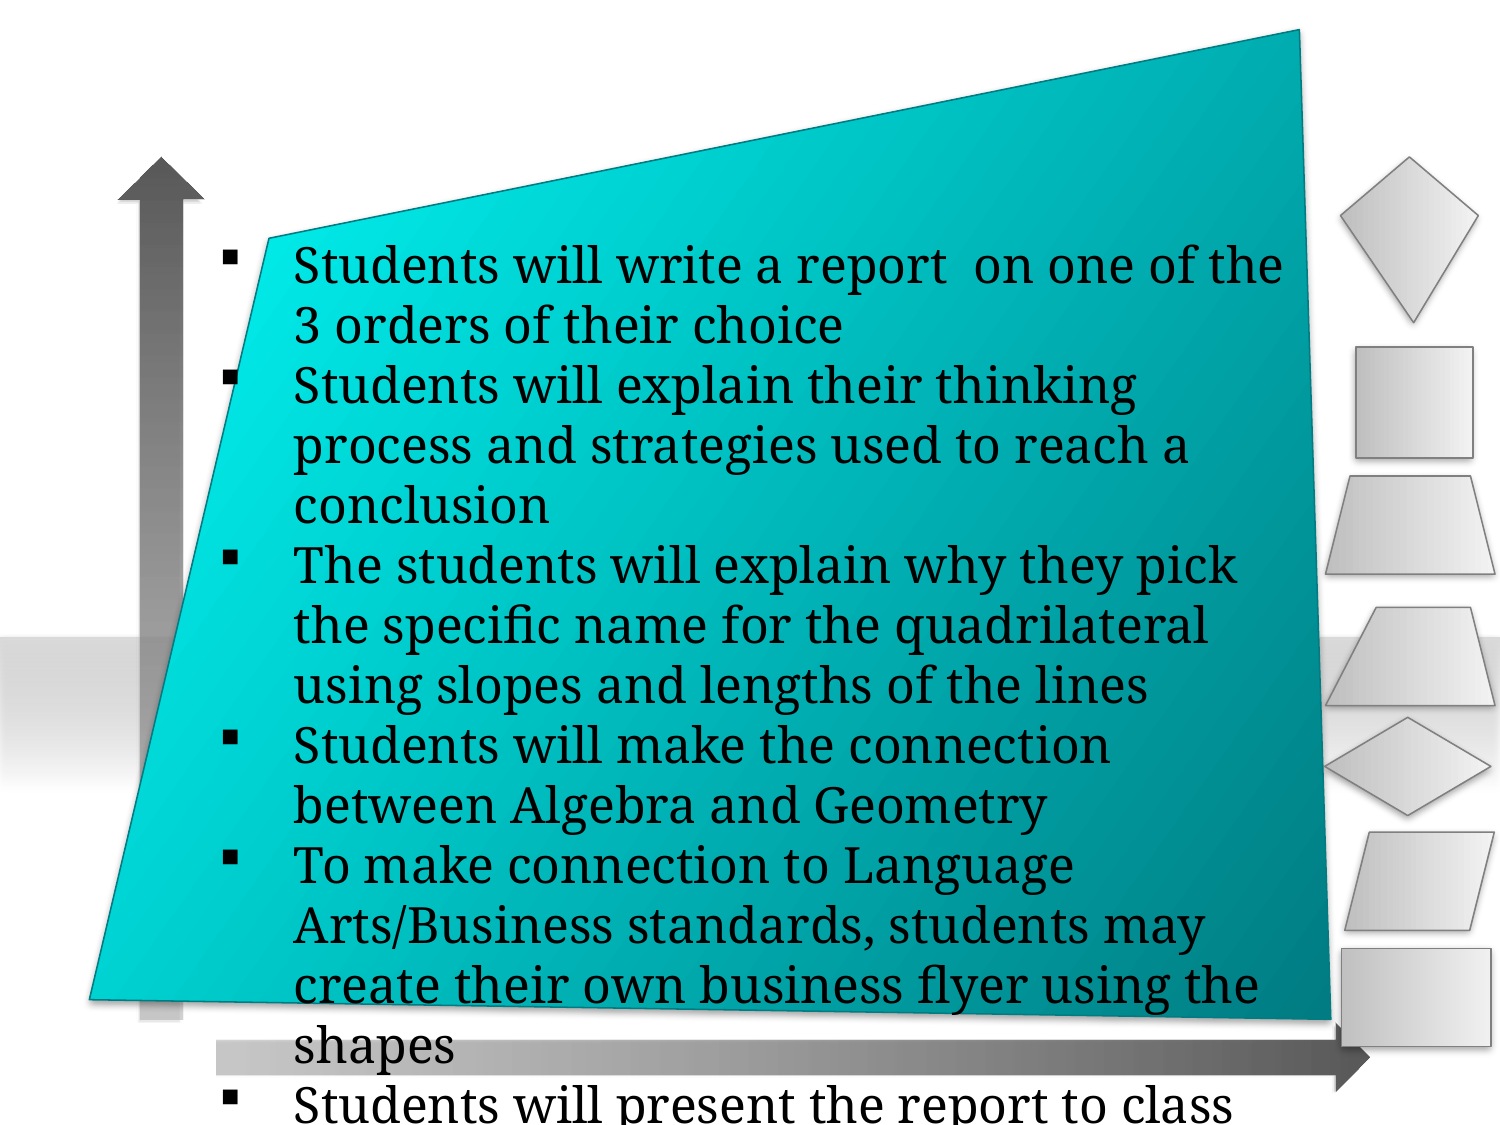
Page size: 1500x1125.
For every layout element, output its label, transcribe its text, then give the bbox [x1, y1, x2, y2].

text_box [1355, 346, 1474, 459]
text_box [1324, 475, 1496, 575]
text_box [1341, 948, 1492, 1047]
text_box [1304, 1026, 1369, 1092]
text_box [1344, 831, 1496, 932]
text_box [1339, 156, 1479, 324]
text_box [1324, 606, 1496, 707]
text_box [88, 510, 204, 1003]
text_box Students will write a report on one of the 3 orders of their choice Students will explain their thinking process and strategies used to reach a conclusion The students will explain why they pick the specific name for the quadrilateral using slopes and lengths of the lines Students will make the connection between Algebra and Geometry To make connection to Language Arts/Business standards, students may create their own business flyer using the shapes Students will present the report to class [204, 226, 1304, 1125]
text_box [117, 156, 205, 767]
text_box [139, 1010, 183, 1020]
text_box [1323, 716, 1492, 817]
text_box [325, 28, 1332, 1021]
